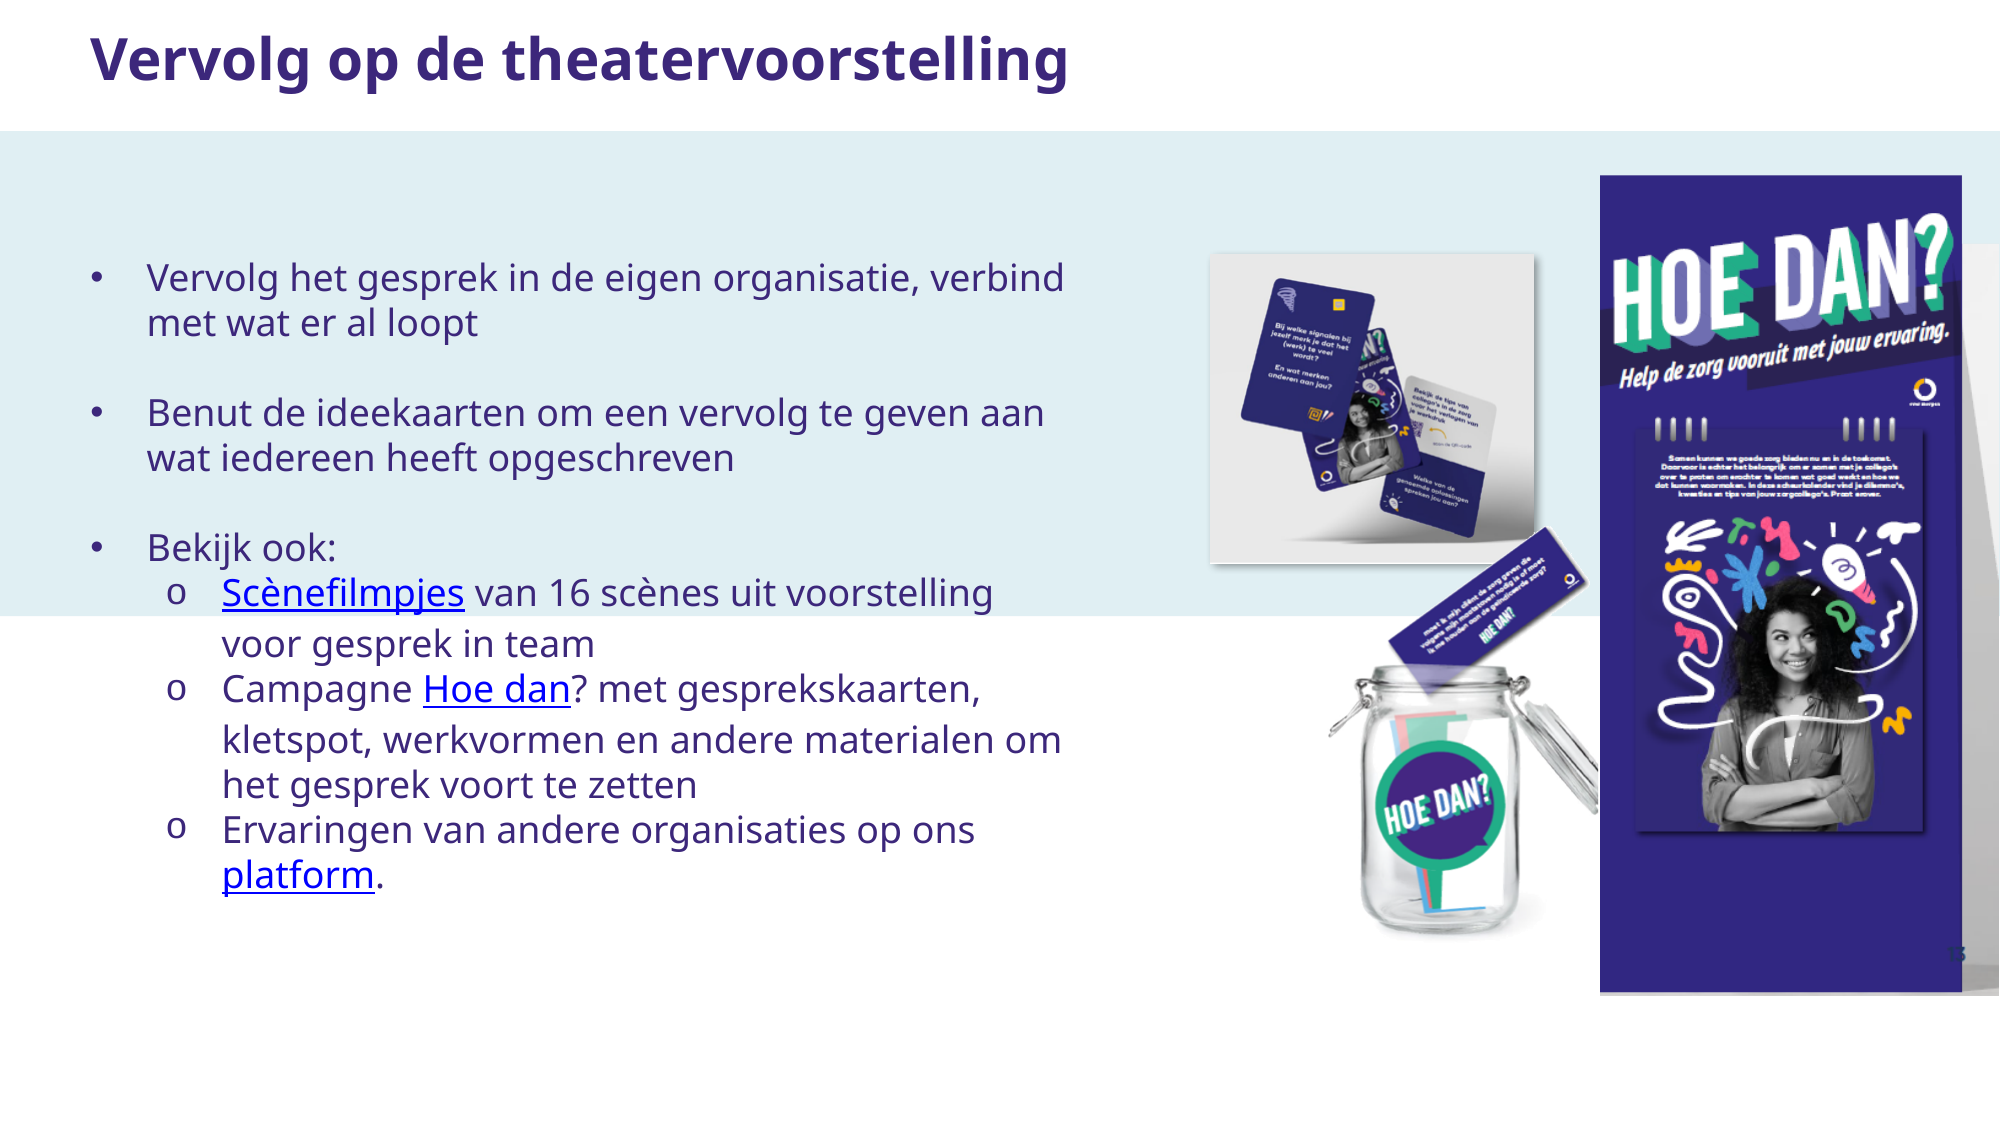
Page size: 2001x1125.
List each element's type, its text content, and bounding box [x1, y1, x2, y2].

picture [1209, 174, 1999, 996]
title Vervolg op de theatervoorstelling [90, 22, 1561, 94]
list Vervolg het gesprek in de eigen organisatie, verbind met wat er al loopt Benut de ideekaarten om een vervolg te geven aan wat iedereen heeft opgeschreven Bekijk ook: Scènefilmpjes van 16 scènes uit voorstelling voor gesprek in team Campagne Hoe dan? met gesprekskaarten, kletspot, werkvormen en andere materialen om het gesprek voort te zetten Ervaringen van andere organisaties op ons platform. [90, 254, 1077, 903]
